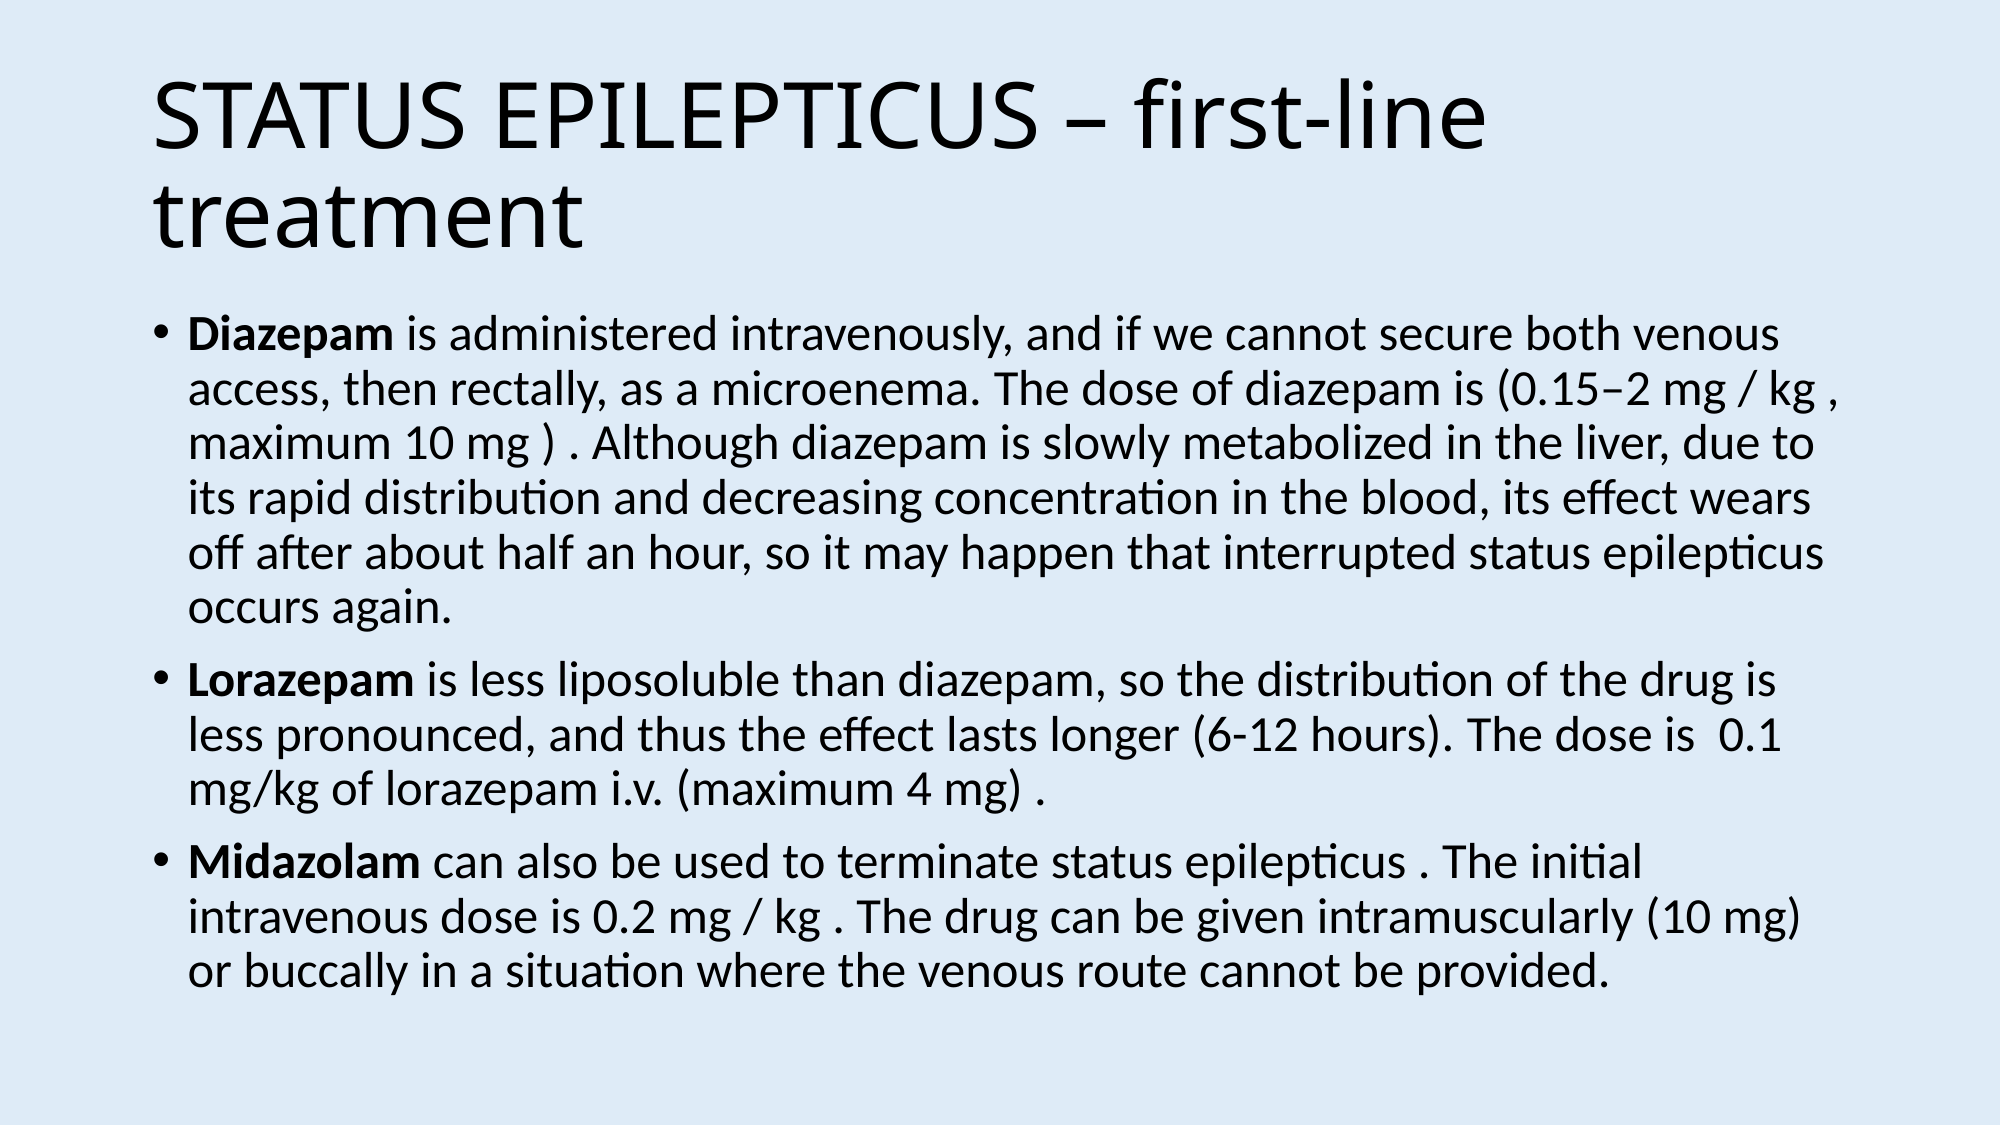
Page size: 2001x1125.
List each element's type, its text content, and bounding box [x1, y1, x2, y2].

list Diazepam is administered intravenously, and if we cannot secure both venous access, then rectally, as a microenema. The dose of diazepam is (0.15–2 mg / kg , maximum 10 mg ) . Although diazepam is slowly metabolized in the liver, due to its rapid distribution and decreasing concentration in the blood, its effect wears off after about half an hour, so it may happen that interrupted status epilepticus occurs again. Lorazepam is less liposoluble than diazepam, so the distribution of the drug is less pronounced, and thus the effect lasts longer (6-12 hours). The dose is 0.1 mg/kg of lorazepam i.v. (maximum 4 mg) . Midazolam can also be used to terminate status epilepticus . The initial intravenous dose is 0.2 mg / kg . The drug can be given intramuscularly (10 mg) or buccally in a situation where the venous route cannot be provided. [137, 299, 1863, 1014]
title STATUS EPILEPTICUS – first-line treatment [137, 59, 1863, 278]
